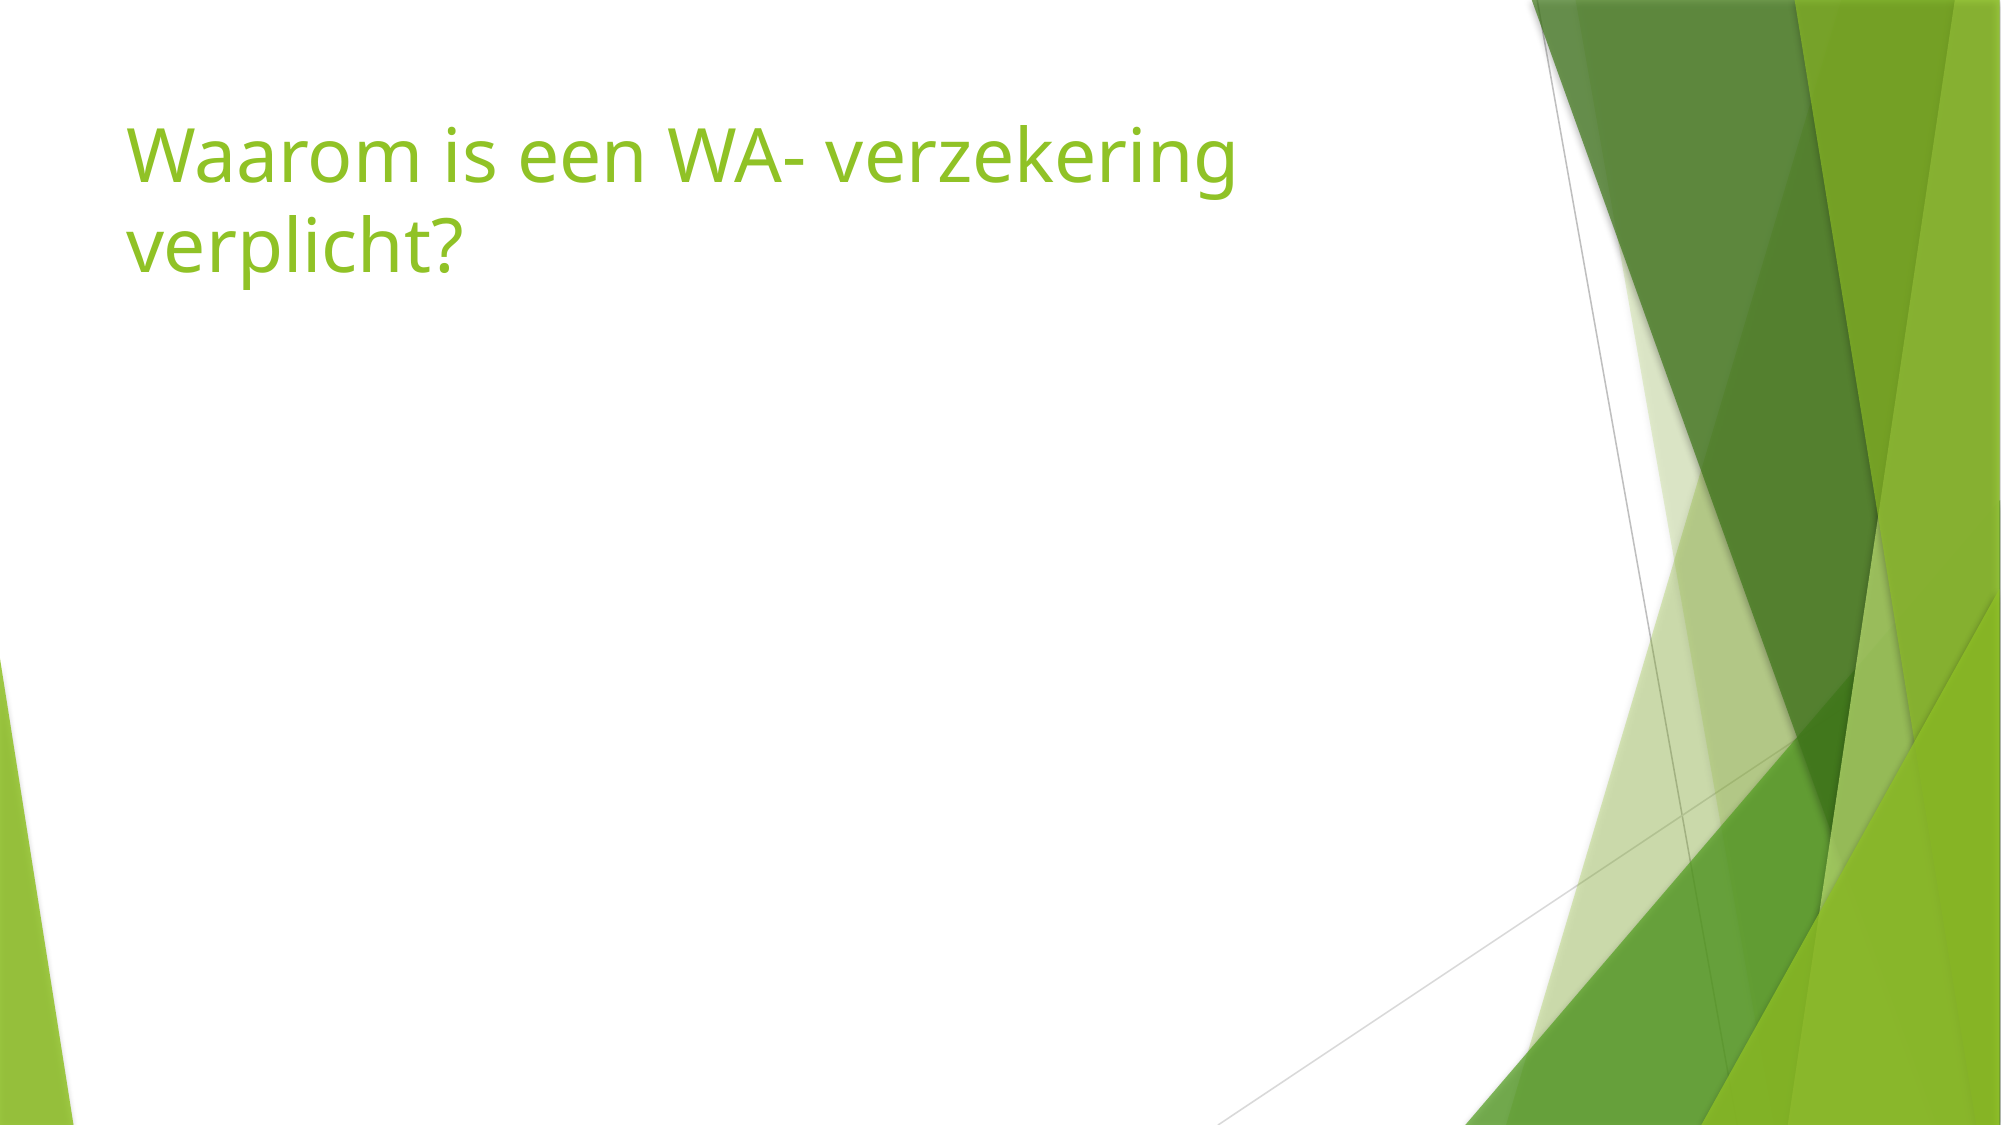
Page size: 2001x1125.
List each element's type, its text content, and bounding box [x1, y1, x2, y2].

title Waarom is een WA- verzekering verplicht? [111, 99, 1522, 317]
